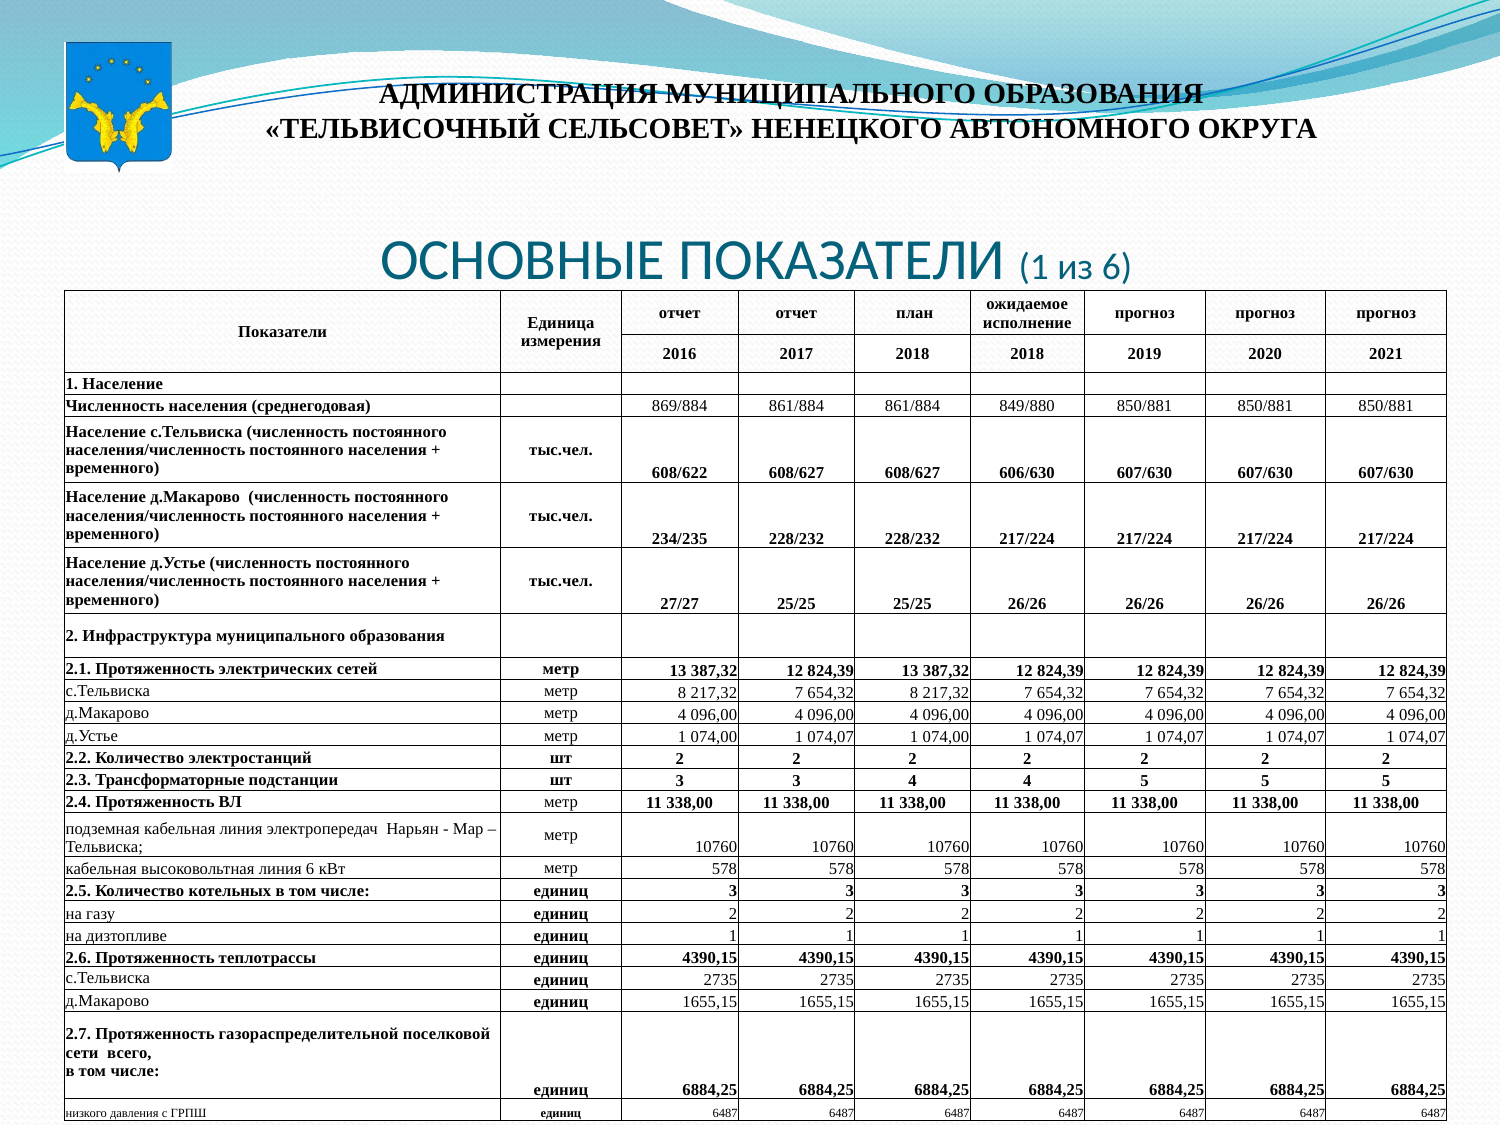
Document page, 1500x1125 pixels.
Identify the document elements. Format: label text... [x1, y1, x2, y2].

table_cell 2.1. Протяженность электрических сетей [65, 658, 500, 679]
table_cell 7 654,32 [739, 680, 854, 701]
table_cell 1 [622, 923, 738, 944]
table_cell [1085, 373, 1205, 394]
table_cell тыс.чел. [501, 548, 621, 613]
table_cell 607/630 [1085, 417, 1205, 482]
table_cell 2.4. Протяженность ВЛ [65, 791, 500, 812]
table_cell 2.3. Трансформаторные подстанции [65, 769, 500, 790]
table_cell 10760 [1085, 813, 1205, 856]
table_cell 12 824,39 [1326, 658, 1446, 679]
table_cell 2735 [739, 967, 854, 989]
table_cell 2016 [622, 335, 738, 372]
table_cell 10760 [739, 813, 854, 856]
table_cell метр [501, 813, 621, 856]
table_cell 4390,15 [855, 945, 970, 966]
table_cell 7 654,32 [1085, 680, 1205, 701]
table_cell 7 654,32 [971, 680, 1084, 701]
table_cell 578 [1085, 857, 1205, 878]
table_cell 2020 [1206, 335, 1325, 372]
table_cell с.Тельвиска [65, 967, 500, 989]
table_cell 2.7. Протяженность газораспределительной поселковой сети всего, в том числе: [65, 1012, 500, 1098]
table_cell единиц [501, 945, 621, 966]
table_cell 217/224 [1326, 483, 1446, 547]
table_cell 1 074,00 [855, 724, 970, 745]
table_cell 1. Население [65, 373, 500, 394]
table_cell 606/630 [971, 417, 1084, 482]
table_cell 2 [1206, 901, 1325, 922]
table_cell 3 [622, 879, 738, 900]
table_cell 1 074,07 [1085, 724, 1205, 745]
table_cell 2 [1326, 746, 1446, 768]
table_cell 2 [1326, 901, 1446, 922]
table_cell на газу [65, 901, 500, 922]
table_cell 2019 [1085, 335, 1205, 372]
table_cell 12 824,39 [971, 658, 1084, 679]
table_cell 6884,25 [622, 1012, 738, 1098]
table_cell 2 [1085, 901, 1205, 922]
table_cell 4390,15 [1206, 945, 1325, 966]
table_cell д.Макарово [65, 990, 500, 1011]
table_cell 1 [971, 923, 1084, 944]
table_cell 228/232 [739, 483, 854, 547]
table_cell [1206, 614, 1325, 657]
table_cell 2 [1206, 746, 1325, 768]
table_cell д.Устье [65, 724, 500, 745]
table_cell 2735 [971, 967, 1084, 989]
table_cell 1655,15 [855, 990, 970, 1011]
table_cell Численность населения (среднегодовая) [65, 395, 500, 416]
table_cell 608/627 [739, 417, 854, 482]
table_cell 11 338,00 [855, 791, 970, 812]
table_cell на дизтопливе [65, 923, 500, 944]
table_cell метр [501, 791, 621, 812]
table_cell 4390,15 [739, 945, 854, 966]
table_cell 11 338,00 [1326, 791, 1446, 812]
table_cell 578 [622, 857, 738, 878]
table_cell 578 [1326, 857, 1446, 878]
table_cell 578 [739, 857, 854, 878]
table_cell 1655,15 [1326, 990, 1446, 1011]
table_header отчет [622, 291, 738, 334]
table_cell 578 [971, 857, 1084, 878]
table_cell шт [501, 769, 621, 790]
table_cell 11 338,00 [1085, 791, 1205, 812]
table_cell 4 096,00 [1206, 702, 1325, 723]
table_cell 861/884 [739, 395, 854, 416]
table_cell 1 074,07 [1206, 724, 1325, 745]
table_cell 869/884 [622, 395, 738, 416]
table_cell 12 824,39 [1206, 658, 1325, 679]
table_cell [1206, 373, 1325, 394]
table_cell 2735 [1085, 967, 1205, 989]
table_cell 2735 [1326, 967, 1446, 989]
picture [64, 42, 172, 173]
table_cell 6884,25 [1206, 1012, 1325, 1098]
table_cell 4 096,00 [622, 702, 738, 723]
table_header отчет [739, 291, 854, 334]
table_cell 578 [1206, 857, 1325, 878]
table_cell 4 096,00 [1085, 702, 1205, 723]
table_cell 2.5. Количество котельных в том числе: [65, 879, 500, 900]
table_cell 6487 [855, 1099, 970, 1120]
table_cell 850/881 [1206, 395, 1325, 416]
table_cell [739, 373, 854, 394]
table_cell 7 654,32 [1326, 680, 1446, 701]
table_cell 4390,15 [622, 945, 738, 966]
table_cell 2 [971, 746, 1084, 768]
table_cell 217/224 [1206, 483, 1325, 547]
table_cell 13 387,32 [622, 658, 738, 679]
table_cell метр [501, 680, 621, 701]
table_cell 2021 [1326, 335, 1446, 372]
table_cell 217/224 [971, 483, 1084, 547]
table_cell метр [501, 857, 621, 878]
table_header ожидаемое исполнение [971, 291, 1084, 334]
table_cell единиц [501, 901, 621, 922]
table_cell шт [501, 746, 621, 768]
table_cell 4390,15 [1085, 945, 1205, 966]
table_cell 1 074,07 [971, 724, 1084, 745]
table_cell метр [501, 658, 621, 679]
table_cell 1655,15 [739, 990, 854, 1011]
table_cell 10760 [622, 813, 738, 856]
table_cell 6884,25 [855, 1012, 970, 1098]
table_cell 578 [855, 857, 970, 878]
table_cell 2 [622, 901, 738, 922]
table_cell 10760 [971, 813, 1084, 856]
table_cell [739, 614, 854, 657]
table_cell 2 [739, 746, 854, 768]
table_cell 5 [1206, 769, 1325, 790]
table_cell 3 [971, 879, 1084, 900]
table_cell 6487 [739, 1099, 854, 1120]
table_cell единиц [501, 990, 621, 1011]
table_cell 2018 [855, 335, 970, 372]
table_cell единиц [501, 923, 621, 944]
table_cell [501, 373, 621, 394]
table_header план [855, 291, 970, 334]
table_cell Население д.Устье (численность постоянного населения/численность постоянного населения + временного) [65, 548, 500, 613]
table_cell 1655,15 [971, 990, 1084, 1011]
table_cell 861/884 [855, 395, 970, 416]
title ОСНОВНЫЕ ПОКАЗАТЕЛИ (1 из 6) [75, 184, 1438, 290]
table_cell подземная кабельная линия электропередач Нарьян - Мар – Тельвиска; [65, 813, 500, 856]
table_cell 5 [1085, 769, 1205, 790]
table_cell 4 096,00 [855, 702, 970, 723]
table_cell 228/232 [855, 483, 970, 547]
table_cell 1 [1326, 923, 1446, 944]
table_cell 4 [855, 769, 970, 790]
table_cell 4 096,00 [971, 702, 1084, 723]
table_cell 217/224 [1085, 483, 1205, 547]
table_cell 1 [1206, 923, 1325, 944]
table_cell [971, 614, 1084, 657]
table_cell 850/881 [1326, 395, 1446, 416]
table_cell 10760 [1326, 813, 1446, 856]
table_cell 3 [855, 879, 970, 900]
table_cell метр [501, 724, 621, 745]
table_cell 4 [971, 769, 1084, 790]
table_cell [855, 373, 970, 394]
table_cell 4390,15 [1326, 945, 1446, 966]
table_cell 2 [622, 746, 738, 768]
table_cell 26/26 [1085, 548, 1205, 613]
table_cell единиц [501, 1012, 621, 1098]
table_cell [1326, 373, 1446, 394]
table_cell 3 [1085, 879, 1205, 900]
table_cell 7 654,32 [1206, 680, 1325, 701]
table_cell Население с.Тельвиска (численность постоянного населения/численность постоянного населения + временного) [65, 417, 500, 482]
table_cell 1 074,00 [622, 724, 738, 745]
table_cell 2018 [971, 335, 1084, 372]
table_cell 1 074,07 [1326, 724, 1446, 745]
table_cell 3 [739, 879, 854, 900]
table_cell кабельная высоковольтная линия 6 кВт [65, 857, 500, 878]
table_cell [1085, 614, 1205, 657]
table_cell 3 [622, 769, 738, 790]
table_header прогноз [1085, 291, 1205, 334]
table_cell 6487 [1206, 1099, 1325, 1120]
table_cell 3 [1206, 879, 1325, 900]
table_cell 4 096,00 [1326, 702, 1446, 723]
table_cell д.Макарово [65, 702, 500, 723]
table_cell 849/880 [971, 395, 1084, 416]
table_cell 12 824,39 [739, 658, 854, 679]
table_cell [622, 373, 738, 394]
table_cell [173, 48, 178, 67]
table_cell 1 [855, 923, 970, 944]
table_cell 4 096,00 [739, 702, 854, 723]
table_cell 234/235 [622, 483, 738, 547]
table_cell 8 217,32 [622, 680, 738, 701]
table_cell [1326, 614, 1446, 657]
table_cell тыс.чел. [501, 483, 621, 547]
table_cell 12 824,39 [1085, 658, 1205, 679]
table_cell 11 338,00 [971, 791, 1084, 812]
table_cell 6884,25 [1085, 1012, 1205, 1098]
table_cell 3 [739, 769, 854, 790]
table_cell 2 [1085, 746, 1205, 768]
table_cell 2735 [1206, 967, 1325, 989]
table_cell 850/881 [1085, 395, 1205, 416]
table_cell 25/25 [855, 548, 970, 613]
table_cell 6487 [1085, 1099, 1205, 1120]
table_cell 6884,25 [1326, 1012, 1446, 1098]
table_cell 11 338,00 [739, 791, 854, 812]
table_cell 2 [855, 901, 970, 922]
table_cell 8 217,32 [855, 680, 970, 701]
table_cell 11 338,00 [622, 791, 738, 812]
table_cell 1655,15 [622, 990, 738, 1011]
table_cell 27/27 [622, 548, 738, 613]
table_header прогноз [1326, 291, 1446, 334]
table_cell 1655,15 [1085, 990, 1205, 1011]
table_cell 2735 [622, 967, 738, 989]
table_cell 607/630 [1206, 417, 1325, 482]
table_cell 10760 [855, 813, 970, 856]
table_cell тыс.чел. [501, 417, 621, 482]
table_cell 607/630 [1326, 417, 1446, 482]
table_cell 2 [855, 746, 970, 768]
table_cell 608/627 [855, 417, 970, 482]
table_cell 1 [1085, 923, 1205, 944]
table_cell 2.6. Протяженность теплотрассы [65, 945, 500, 966]
table_cell 1 [739, 923, 854, 944]
table_header Показатели [65, 291, 500, 372]
table_header Единица измерения [501, 291, 621, 372]
table_cell 1655,15 [1206, 990, 1325, 1011]
table_cell единиц [501, 1099, 621, 1120]
table_cell единиц [501, 879, 621, 900]
table_cell 4390,15 [971, 945, 1084, 966]
table_cell 1 074,07 [739, 724, 854, 745]
table_header прогноз [1206, 291, 1325, 334]
table_cell 6487 [622, 1099, 738, 1120]
table_cell [501, 395, 621, 416]
table_cell 3 [1326, 879, 1446, 900]
table_cell [971, 373, 1084, 394]
table_cell 2. Инфраструктура муниципального образования [65, 614, 500, 657]
table_cell низкого давления с ГРПШ [65, 1099, 500, 1120]
table_cell 26/26 [1206, 548, 1325, 613]
table_cell единиц [501, 967, 621, 989]
table_cell метр [501, 702, 621, 723]
table_cell 10760 [1206, 813, 1325, 856]
table_cell 11 338,00 [1206, 791, 1325, 812]
table_cell с.Тельвиска [65, 680, 500, 701]
table_cell 5 [1326, 769, 1446, 790]
table_cell 608/622 [622, 417, 738, 482]
table_cell 26/26 [971, 548, 1084, 613]
table_cell 2735 [855, 967, 970, 989]
table_cell Население д.Макарово (численность постоянного населения/численность постоянного населения + временного) [65, 483, 500, 547]
table_cell 6884,25 [971, 1012, 1084, 1098]
table_cell [501, 614, 621, 657]
table_cell 26/26 [1326, 548, 1446, 613]
table_cell 6884,25 [739, 1012, 854, 1098]
table_cell [855, 614, 970, 657]
table_cell 2.2. Количество электростанций [65, 746, 500, 768]
table_cell 13 387,32 [855, 658, 970, 679]
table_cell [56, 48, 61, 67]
text_box АДМИНИСТРАЦИЯ МУНИЦИПАЛЬНОГО ОБРАЗОВАНИЯ «ТЕЛЬВИСОЧНЫЙ СЕЛЬСОВЕТ» НЕНЕЦКОГО АВТОНОМНОГО ОКРУГА [206, 66, 1376, 152]
table_cell 2 [971, 901, 1084, 922]
table_cell 25/25 [739, 548, 854, 613]
table_cell 2017 [739, 335, 854, 372]
table_cell 2 [739, 901, 854, 922]
table_cell [622, 614, 738, 657]
table_cell 6487 [1326, 1099, 1446, 1120]
table_cell 6487 [971, 1099, 1084, 1120]
